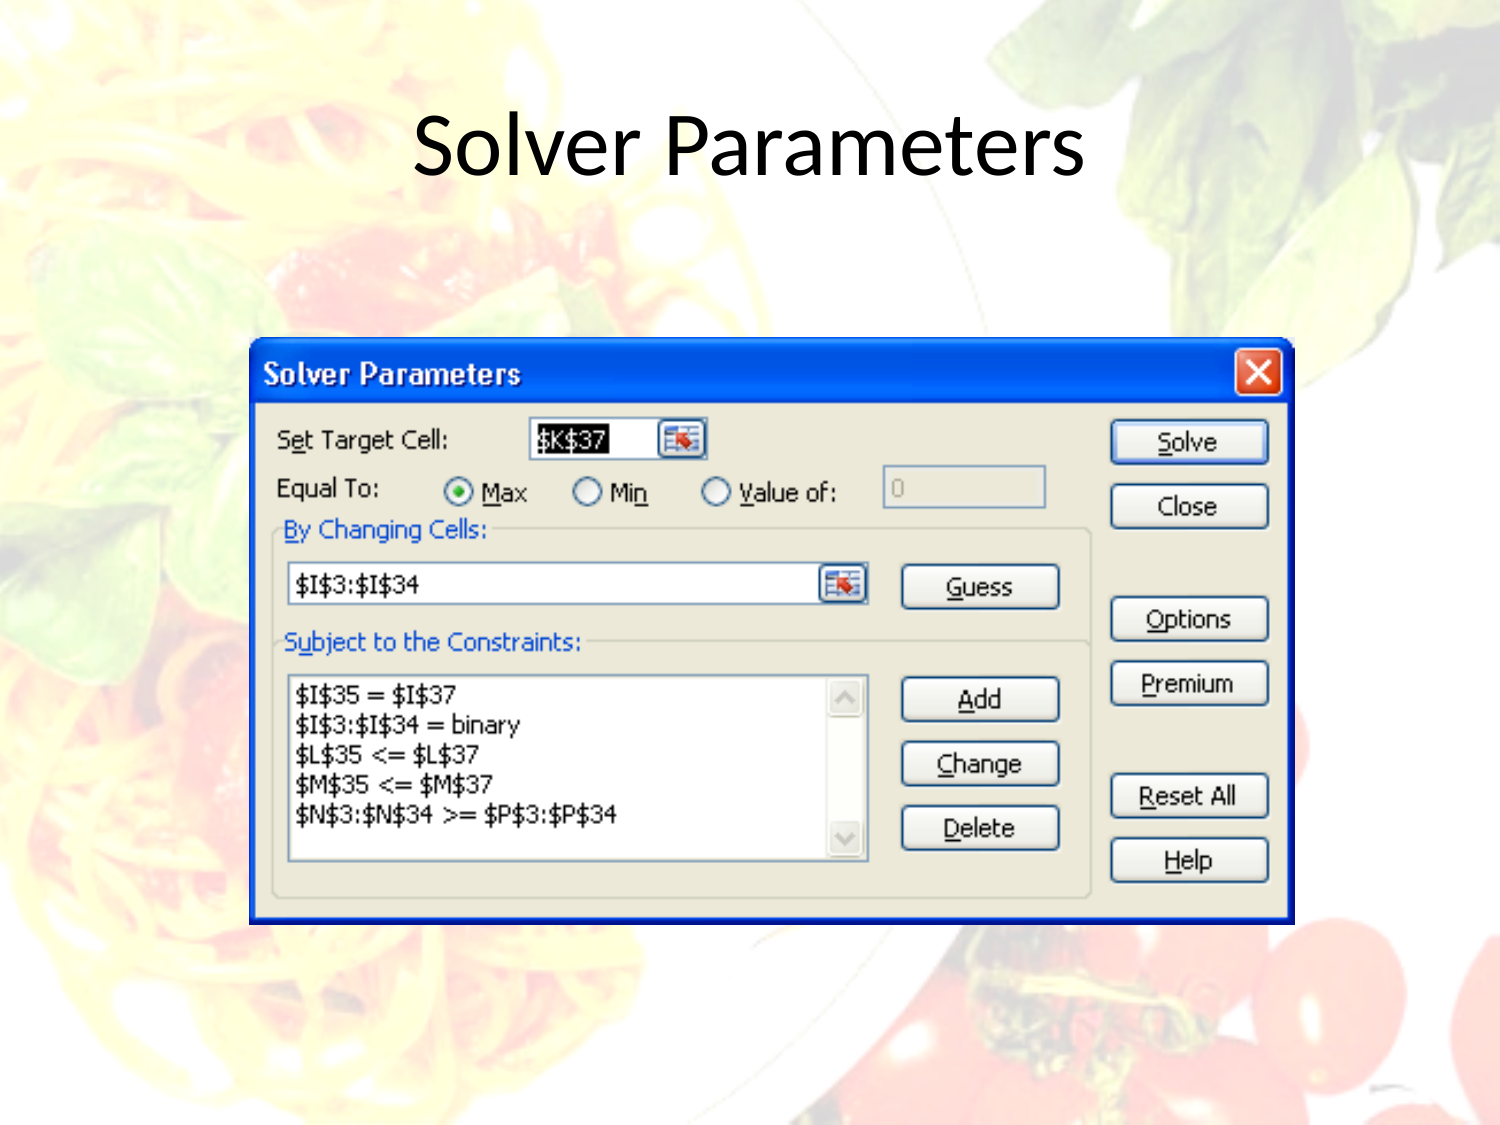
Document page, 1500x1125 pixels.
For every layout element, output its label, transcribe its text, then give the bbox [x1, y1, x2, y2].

picture [249, 337, 1295, 926]
title Solver Parameters [75, 45, 1425, 233]
